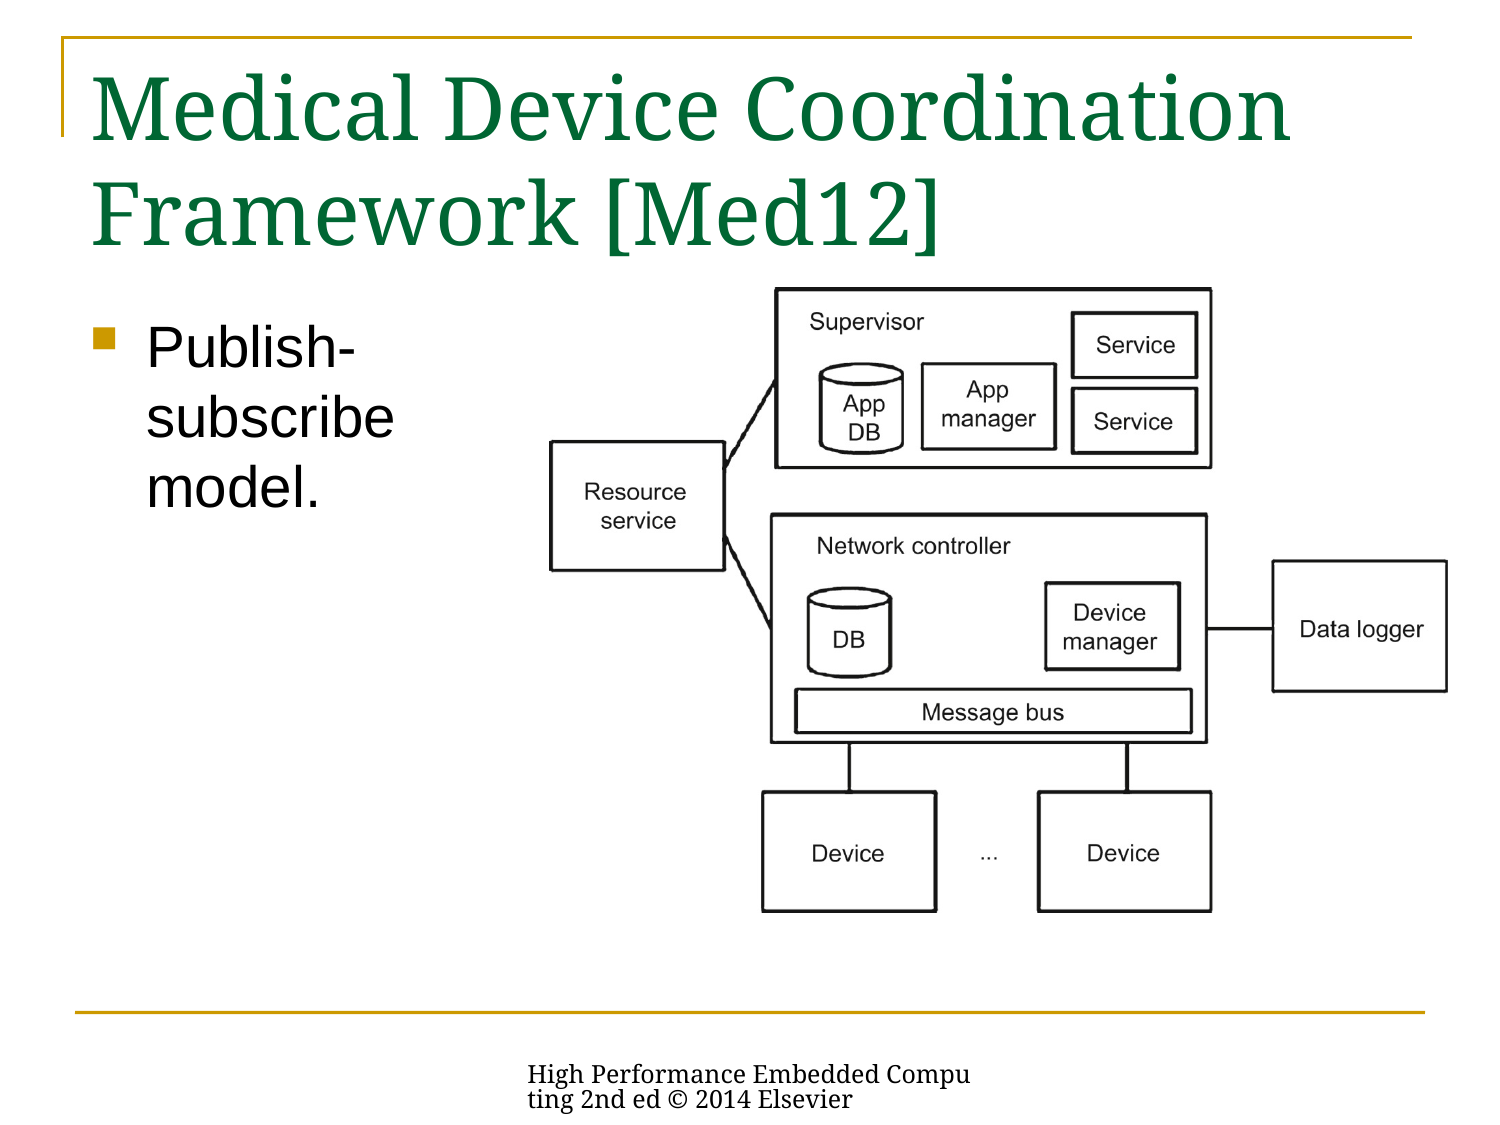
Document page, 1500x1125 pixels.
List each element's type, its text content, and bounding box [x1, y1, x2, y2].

list Publish-subscribe model. [75, 301, 475, 825]
title Medical Device Coordination Framework [Med12] [75, 45, 1425, 233]
picture [549, 287, 1449, 913]
footer High Performance Embedded Computing 2nd ed © 2014 Elsevier [512, 1025, 988, 1100]
